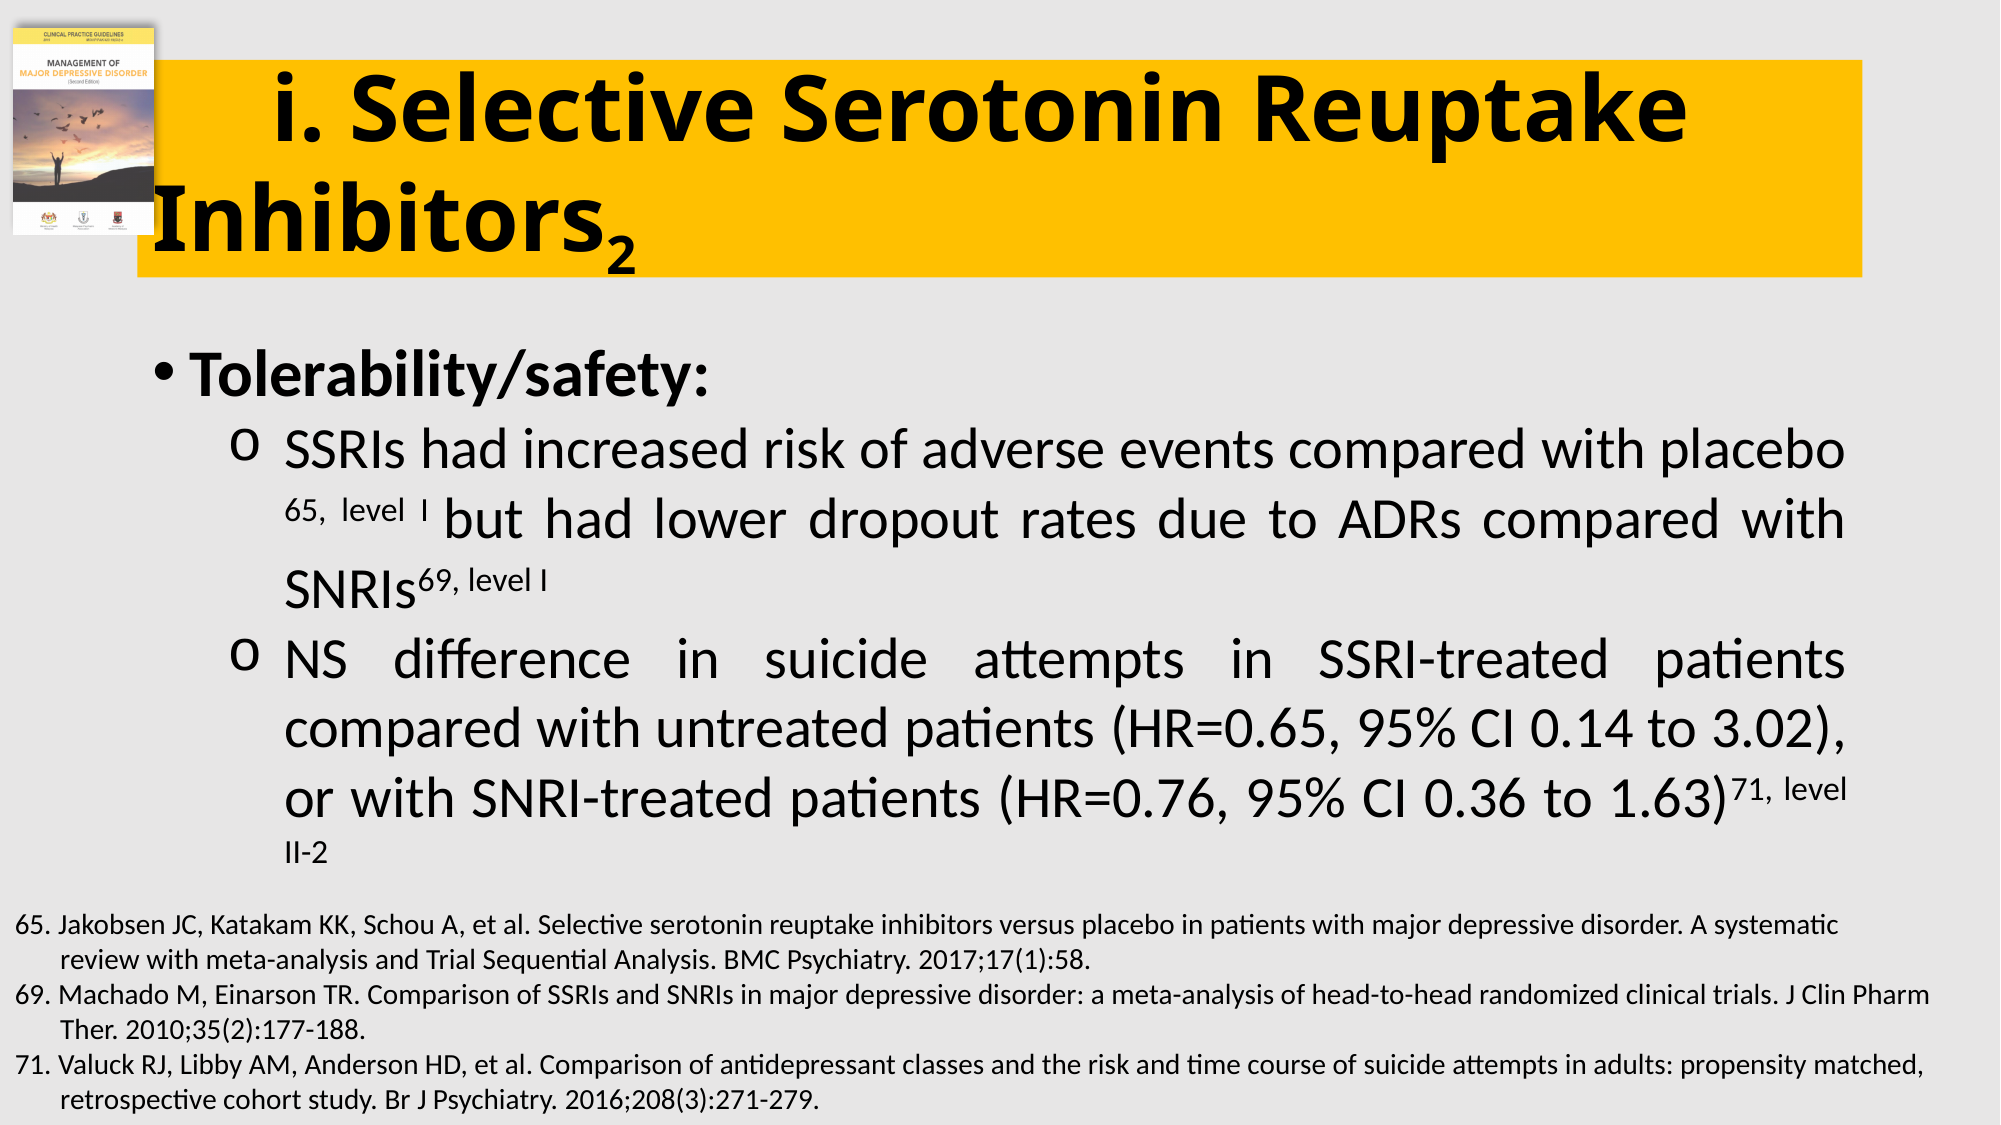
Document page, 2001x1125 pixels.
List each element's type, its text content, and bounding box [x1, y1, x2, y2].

title i. Selective Serotonin Reuptake Inhibitors2 [137, 59, 1863, 242]
text_box 65. Jakobsen JC, Katakam KK, Schou A, et al. Selective serotonin reuptake inhibitors versus placebo in patients with major depressive disorder. A systematic review with meta-analysis and Trial Sequential Analysis. BMC Psychiatry. 2017;17(1):58. 69. Machado M, Einarson TR. Comparison of SSRIs and SNRIs in major depressive disorder: a meta-analysis of head-to-head randomized clinical trials. J Clin Pharm Ther. 2010;35(2):177-188. 71. Valuck RJ, Libby AM, Anderson HD, et al. Comparison of antidepressant classes and the risk and time course of suicide attempts in adults: propensity matched, retrospective cohort study. Br J Psychiatry. 2016;208(3):271-279. [0, 897, 2000, 1123]
list Tolerability/safety: SSRIs had increased risk of adverse events compared with placebo 65, level I but had lower dropout rates due to ADRs compared with SNRIs69, level I NS difference in suicide attempts in SSRI-treated patients compared with untreated patients (HR=0.65, 95% CI 0.14 to 3.02), or with SNRI-treated patients (HR=0.76, 95% CI 0.36 to 1.63)71, level II-2 [137, 242, 1863, 897]
picture [13, 28, 154, 235]
